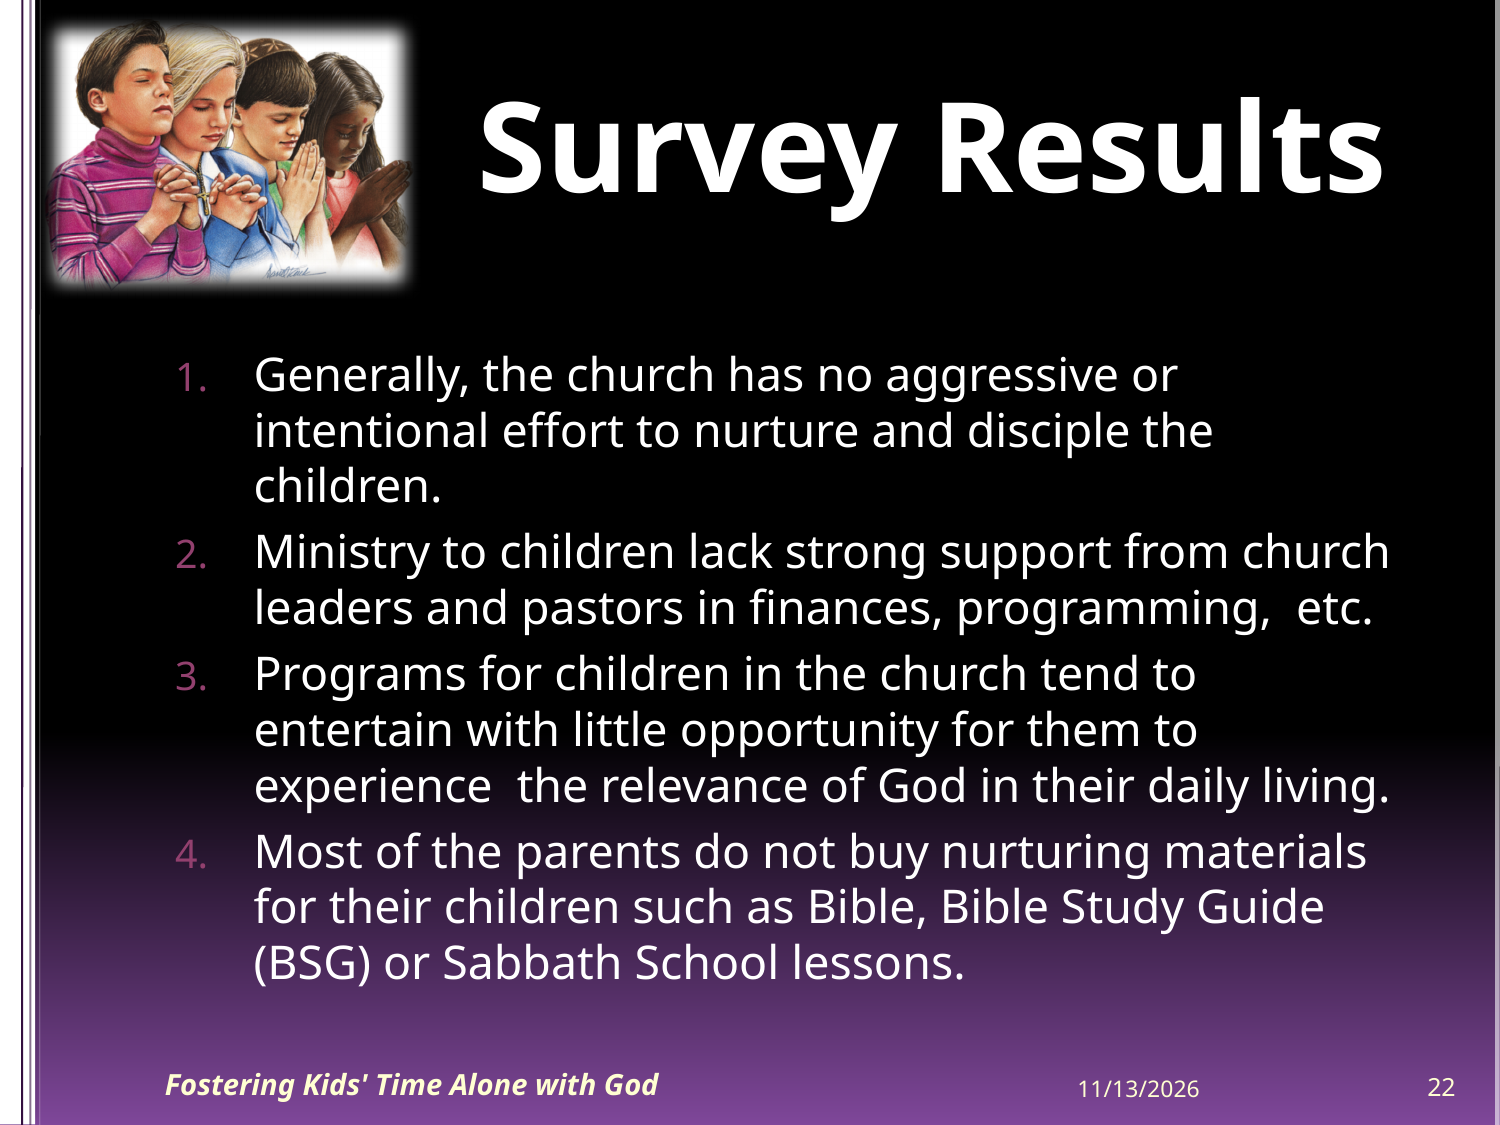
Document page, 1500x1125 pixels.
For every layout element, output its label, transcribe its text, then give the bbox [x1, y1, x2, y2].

slide_number 22 [1412, 1053, 1488, 1114]
title Survey Results [462, 46, 1450, 238]
list Generally, the church has no aggressive or intentional effort to nurture and disciple the children. Ministry to children lack strong support from church leaders and pastors in finances, programming, etc. Programs for children in the church tend to entertain with little opportunity for them to experience the relevance of God in their daily living. Most of the parents do not buy nurturing materials for their children such as Bible, Bible Study Guide (BSG) or Sabbath School lessons. [150, 337, 1425, 1053]
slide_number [1063, 1053, 1412, 1114]
picture [48, 23, 411, 289]
footer Fostering Kids' Time Alone with God [150, 1053, 1063, 1114]
